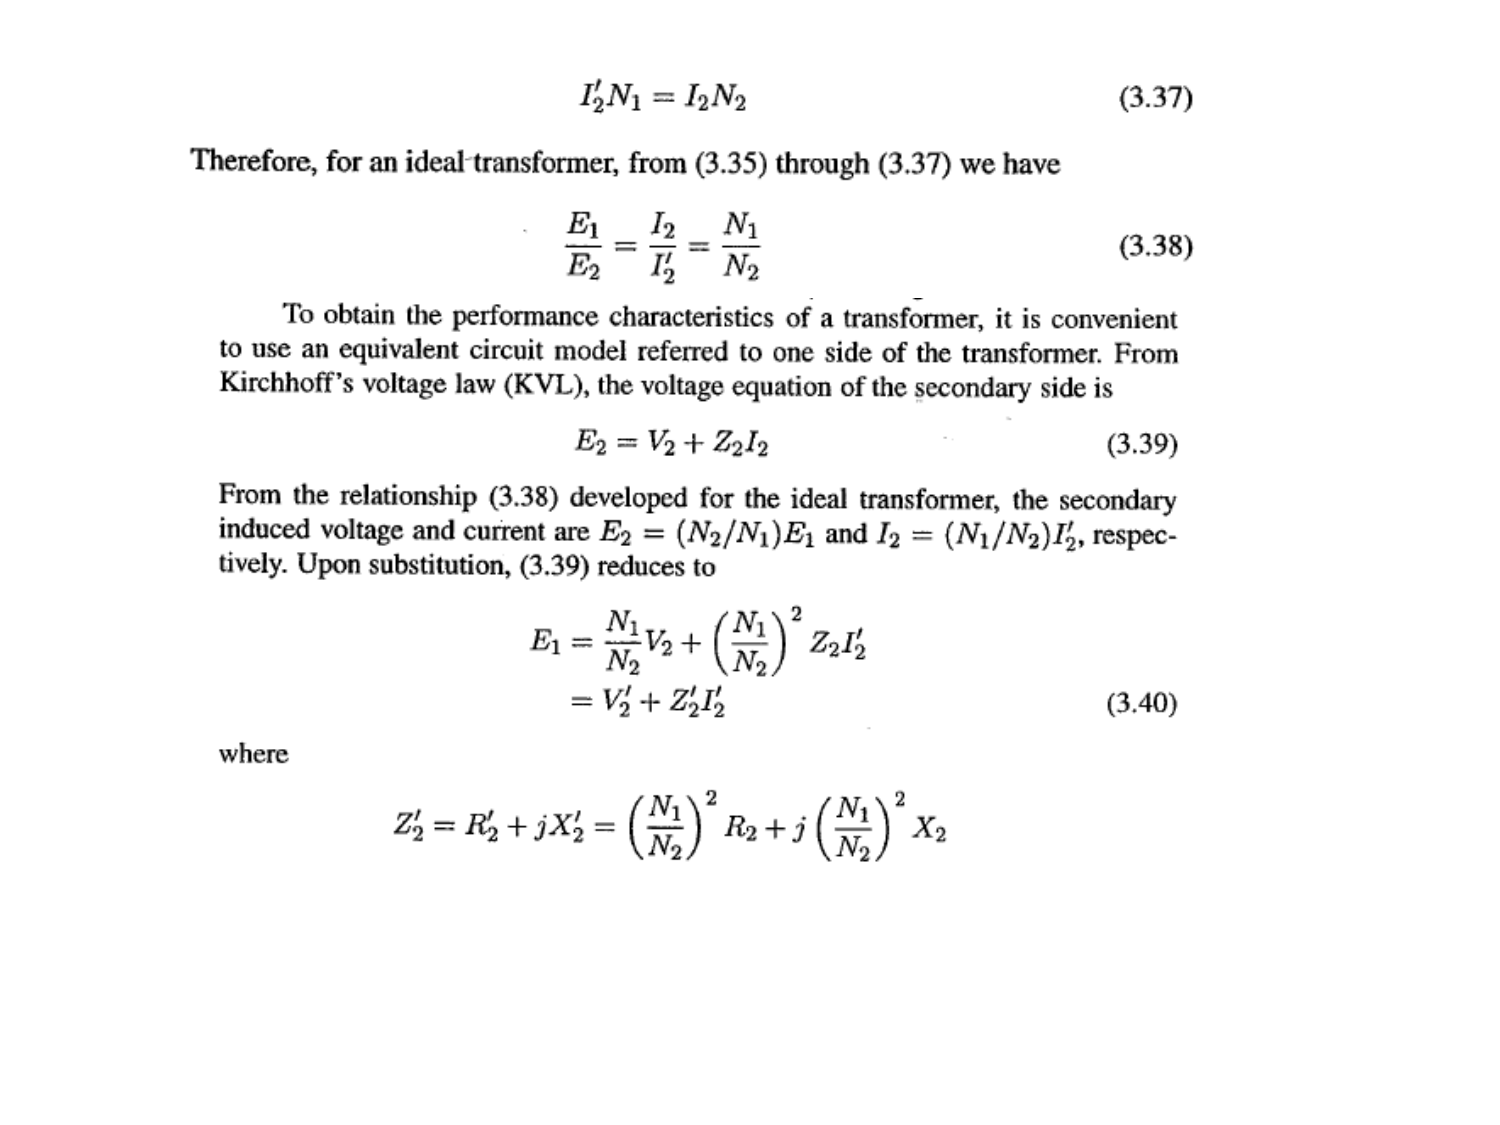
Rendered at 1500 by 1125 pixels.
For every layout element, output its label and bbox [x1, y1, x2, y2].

picture [170, 54, 1228, 872]
